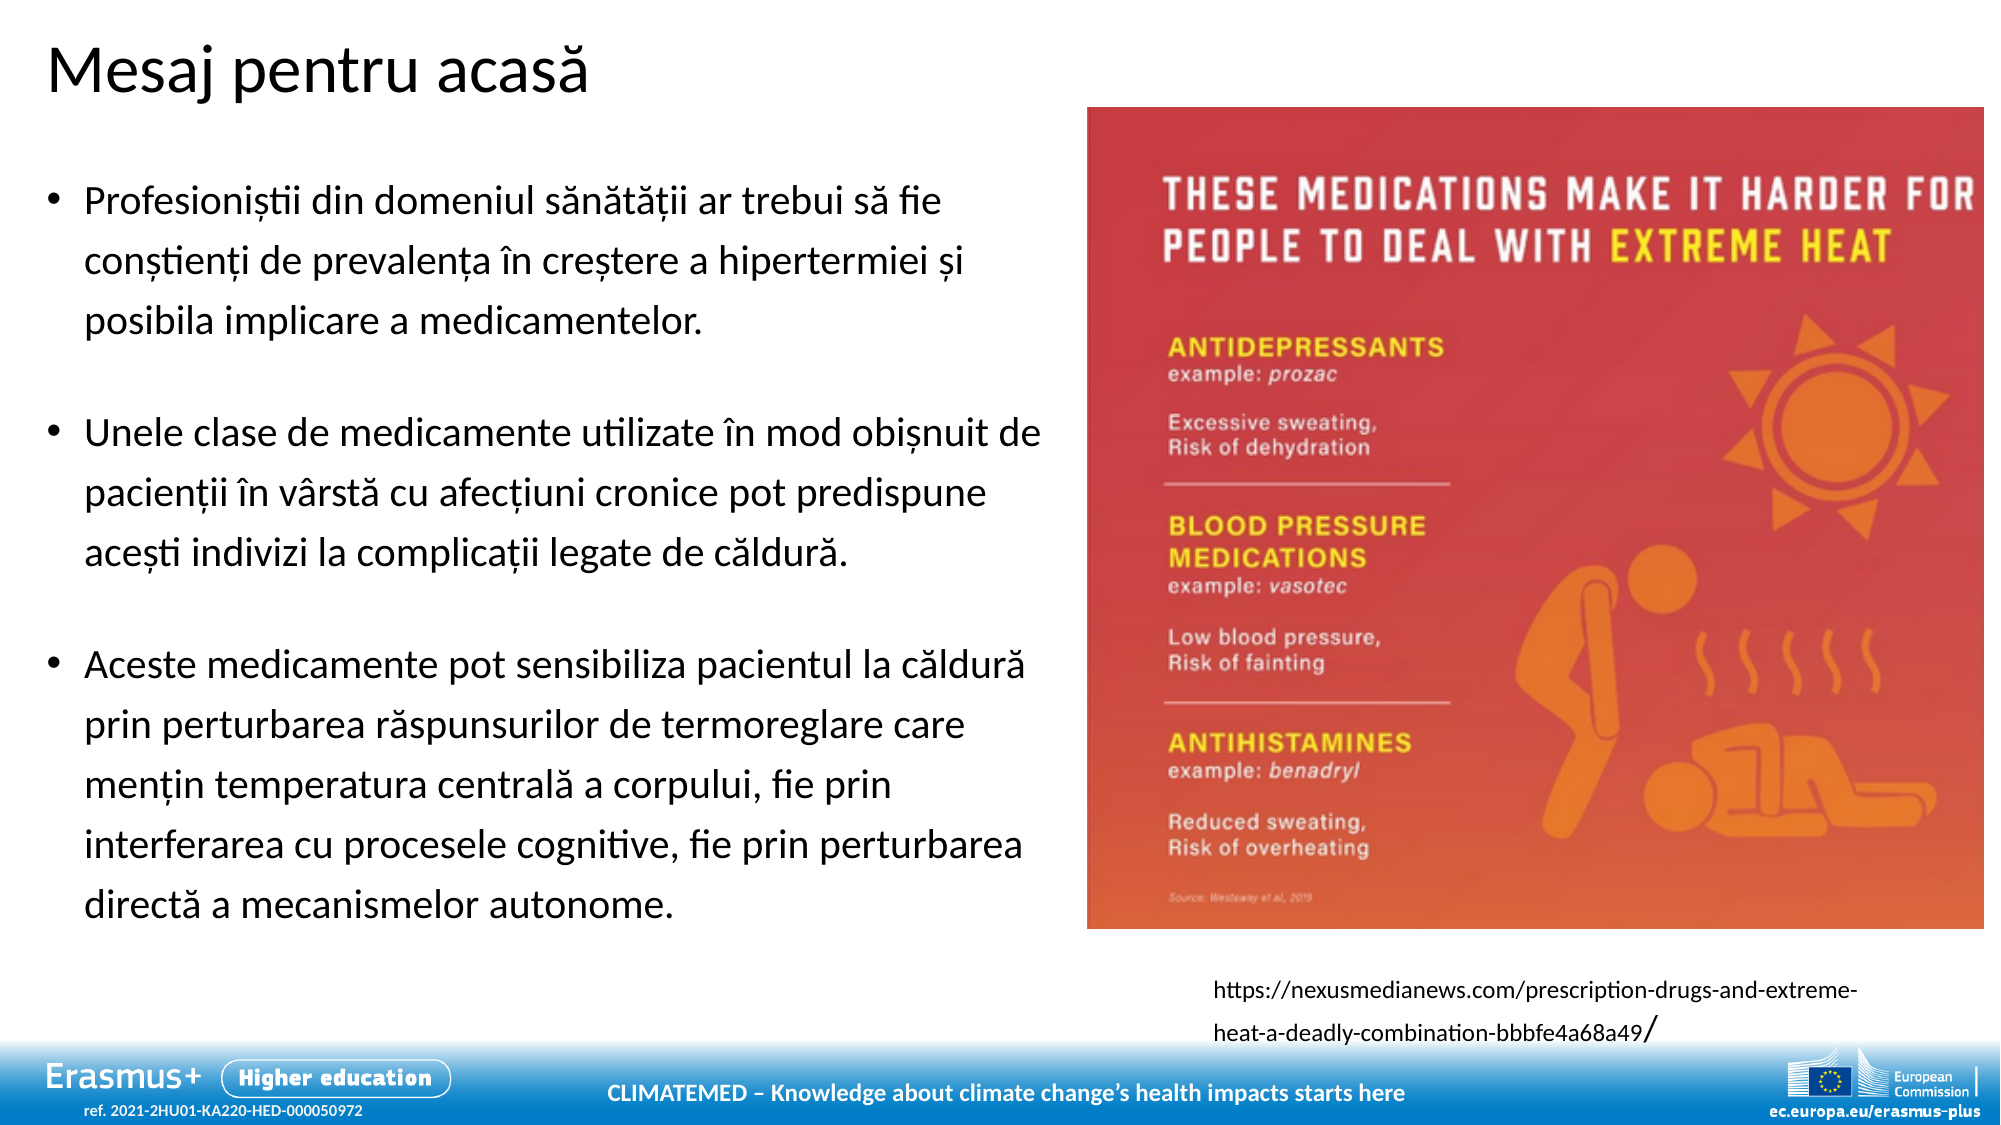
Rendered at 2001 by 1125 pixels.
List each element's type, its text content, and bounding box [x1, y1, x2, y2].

list Profesioniștii din domeniul sănătății ar trebui să fie conștienți de prevalența în creștere a hipertermiei și posibila implicare a medicamentelor. Unele clase de medicamente utilizate în mod obișnuit de pacienții în vârstă cu afecțiuni cronice pot predispune acești indivizi la complicații legate de căldură. Aceste medicamente pot sensibiliza pacientul la căldură prin perturbarea răspunsurilor de termoreglare care mențin temperatura centrală a corpului, fie prin interferarea cu procesele cognitive, fie prin perturbarea directă a mecanismelor autonome. [31, 155, 1071, 1012]
picture [0, 107, 2000, 1125]
text_box https://nexusmedianews.com/prescription-drugs-and-extreme-heat-a-deadly-combination-bbbfe4a68a49/ [1198, 966, 1881, 1057]
title Mesaj pentru acasă [31, 25, 1984, 116]
